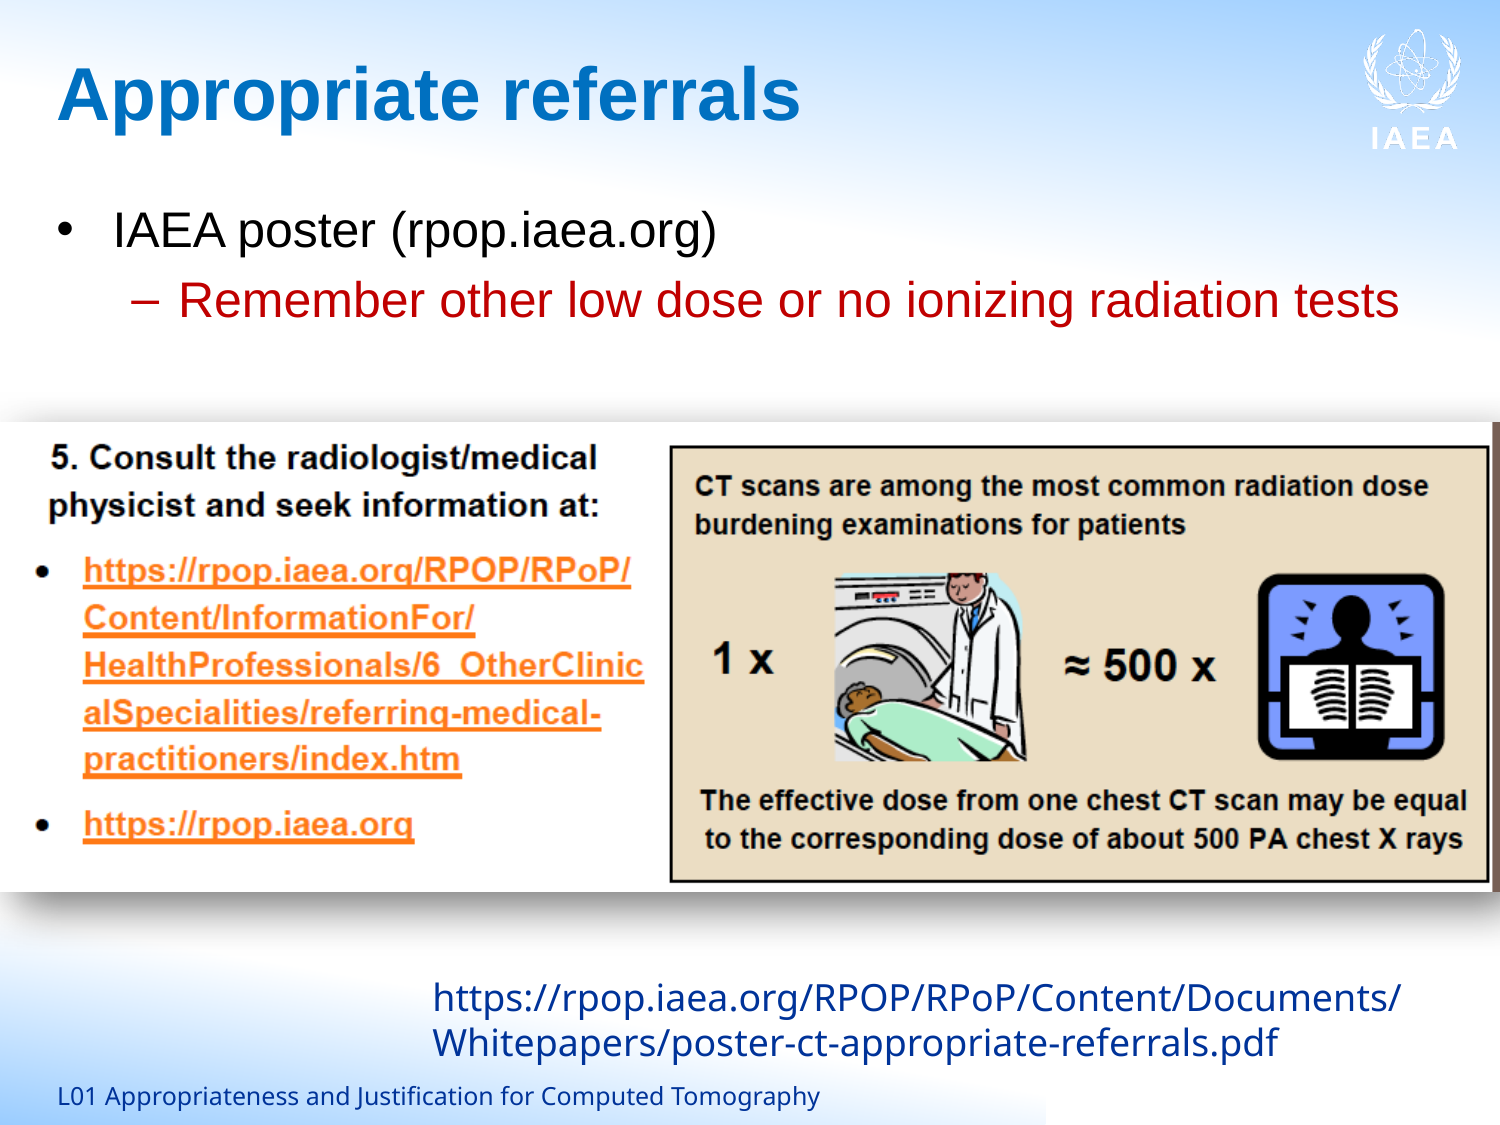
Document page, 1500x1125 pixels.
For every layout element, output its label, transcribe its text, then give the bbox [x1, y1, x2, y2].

title Appropriate referrals [41, 19, 1364, 161]
list IAEA poster (rpop.iaea.org) Remember other low dose or no ionizing radiation tests [41, 941, 1471, 1064]
text_box https://rpop.iaea.org/RPOP/RPoP/Content/Documents/Whitepapers/poster-ct-appropriate-referrals.pdf [417, 966, 1500, 1071]
picture [0, 421, 1500, 893]
picture [1364, 29, 1461, 149]
list IAEA poster (rpop.iaea.org) Remember other low dose or no ionizing radiation tests [41, 190, 1471, 405]
